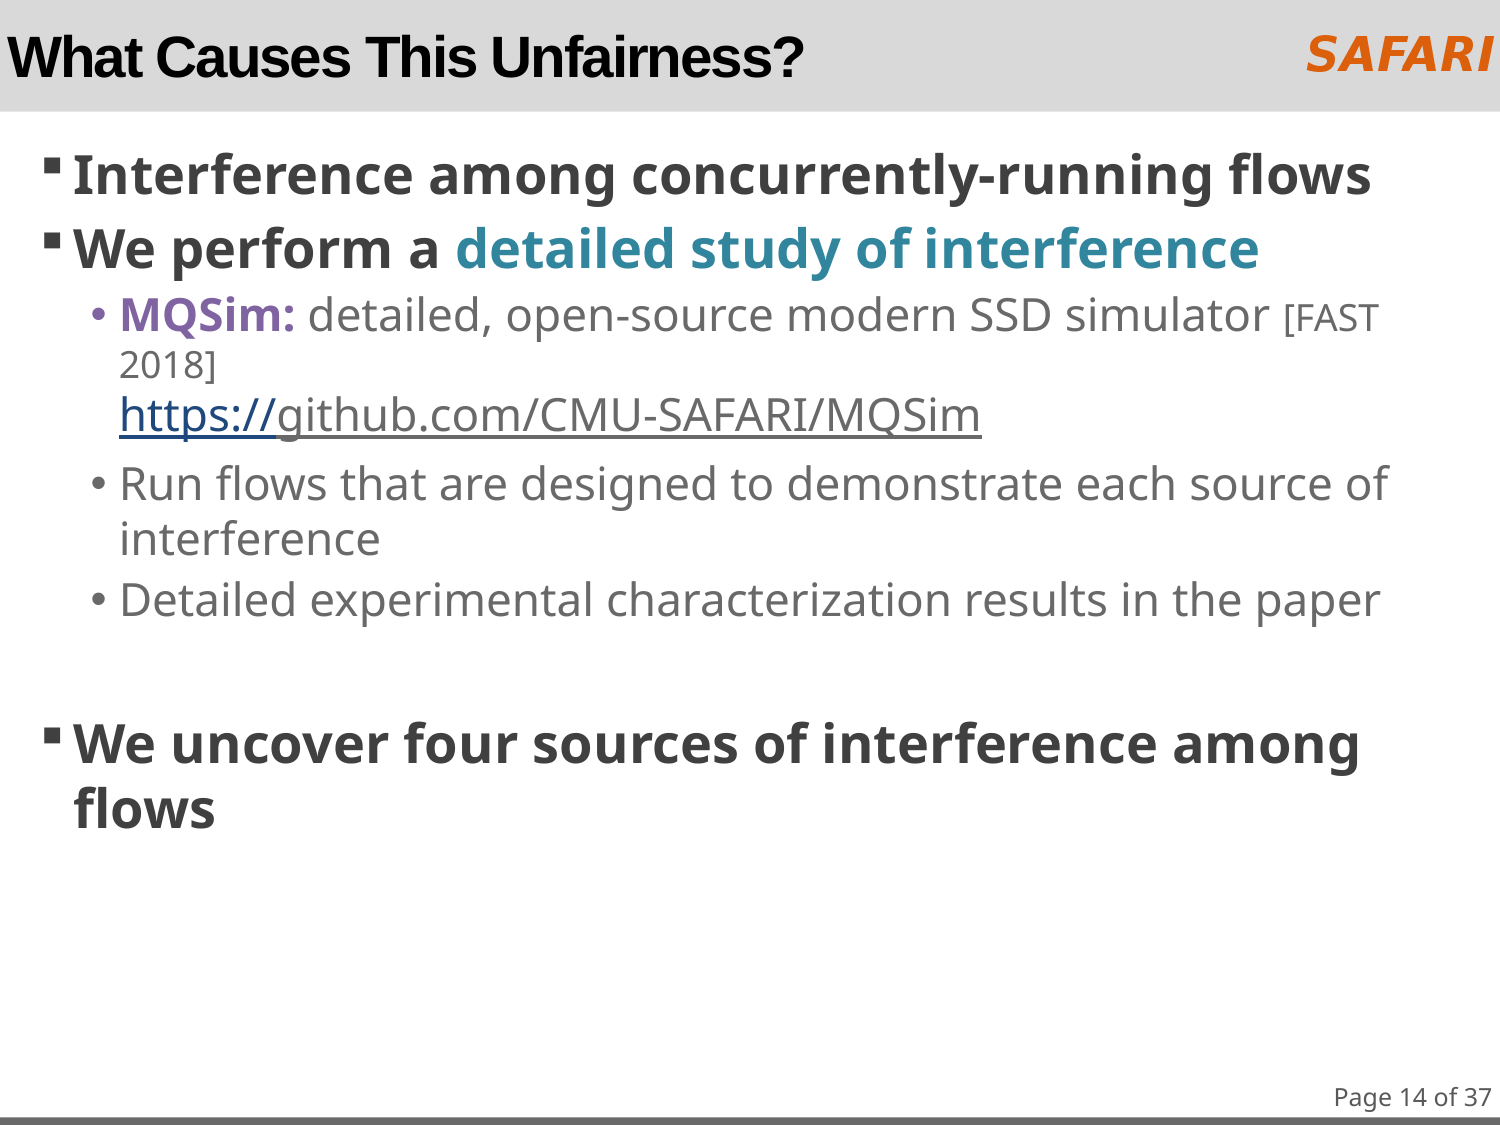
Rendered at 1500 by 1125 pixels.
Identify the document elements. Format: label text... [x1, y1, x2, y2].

title What Causes This Unfairness? [0, 22, 1300, 94]
picture [1305, 26, 1500, 83]
slide_number Page 14 of 37 [1275, 1079, 1500, 1118]
list Interference among concurrently-running flows We perform a detailed study of interference MQSim: detailed, open-source modern SSD simulator [FAST 2018] https://github.com/CMU-SAFARI/MQSim Run flows that are designed to demonstrate each source of interference Detailed experimental characterization results in the paper We uncover four sources of interference among flows [24, 132, 1475, 1073]
